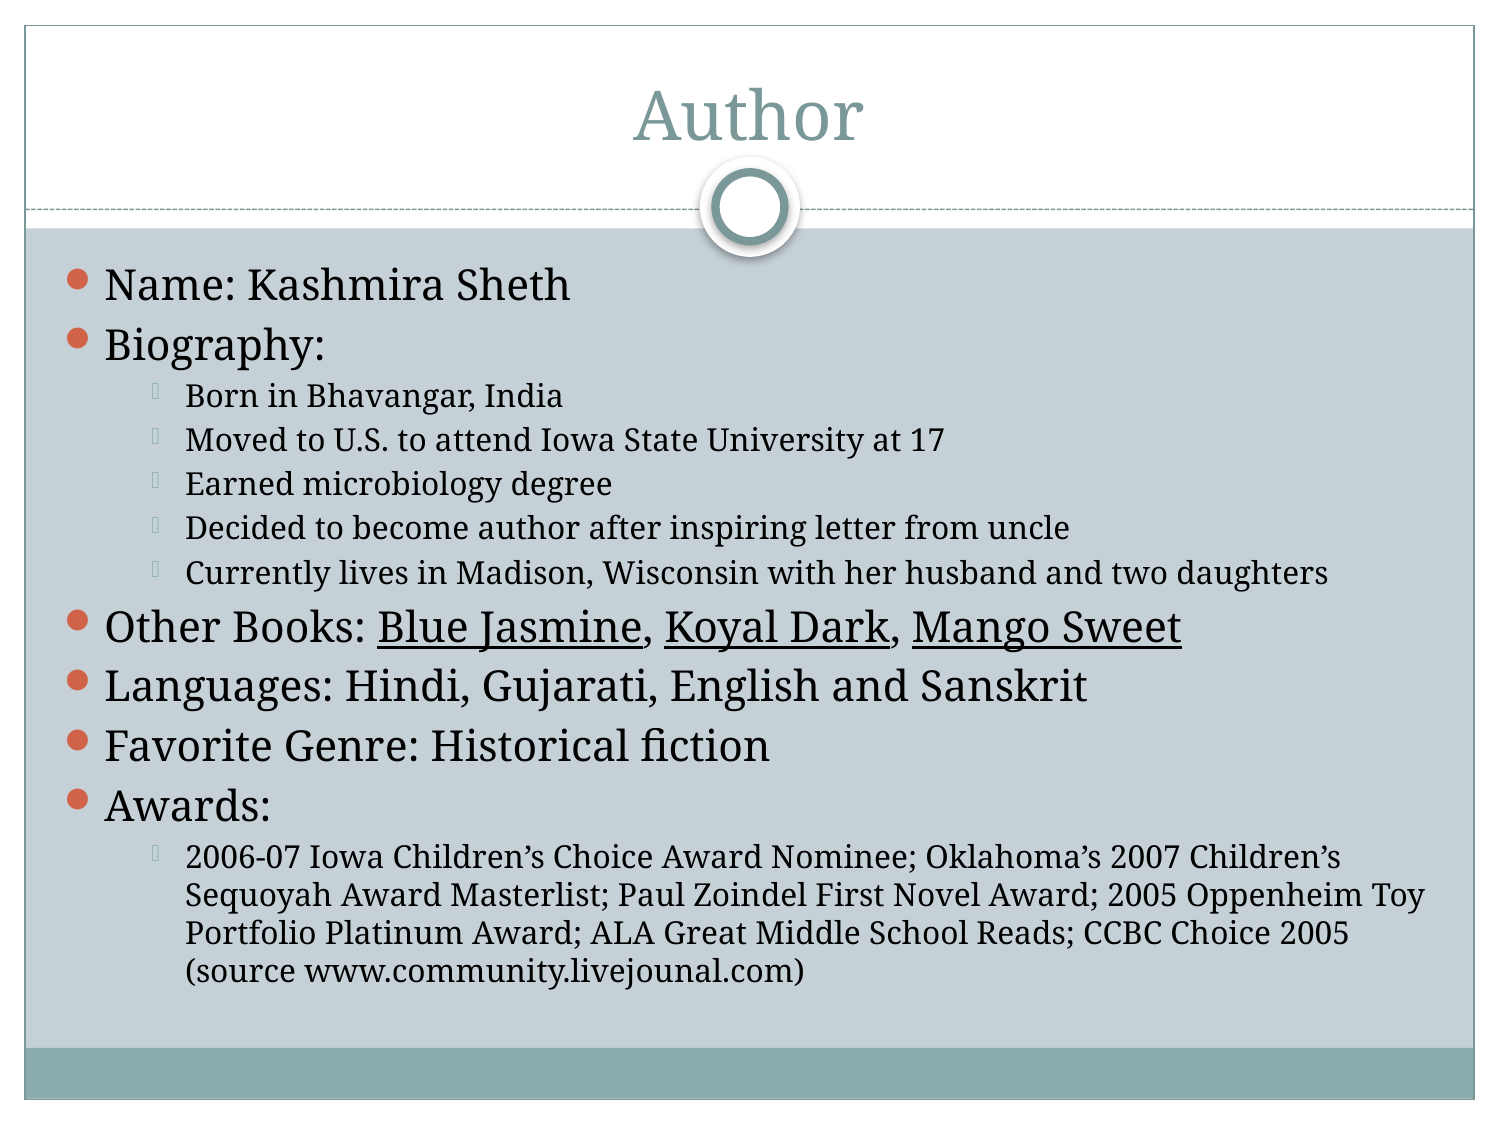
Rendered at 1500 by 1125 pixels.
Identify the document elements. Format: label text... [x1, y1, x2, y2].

list Name: Kashmira Sheth Biography: Born in Bhavangar, India Moved to U.S. to attend Iowa State University at 17 Earned microbiology degree Decided to become author after inspiring letter from uncle Currently lives in Madison, Wisconsin with her husband and two daughters Other Books: Blue Jasmine, Koyal Dark, Mango Sweet Languages: Hindi, Gujarati, English and Sanskrit Favorite Genre: Historical fiction Awards: 2006-07 Iowa Children’s Choice Award Nominee; Oklahoma’s 2007 Children’s Sequoyah Award Masterlist; Paul Zoindel First Novel Award; 2005 Oppenheim Toy Portfolio Platinum Award; ALA Great Middle School Reads; CCBC Choice 2005 (source www.community.livejounal.com) [49, 250, 1445, 1001]
title Author [49, 37, 1450, 162]
